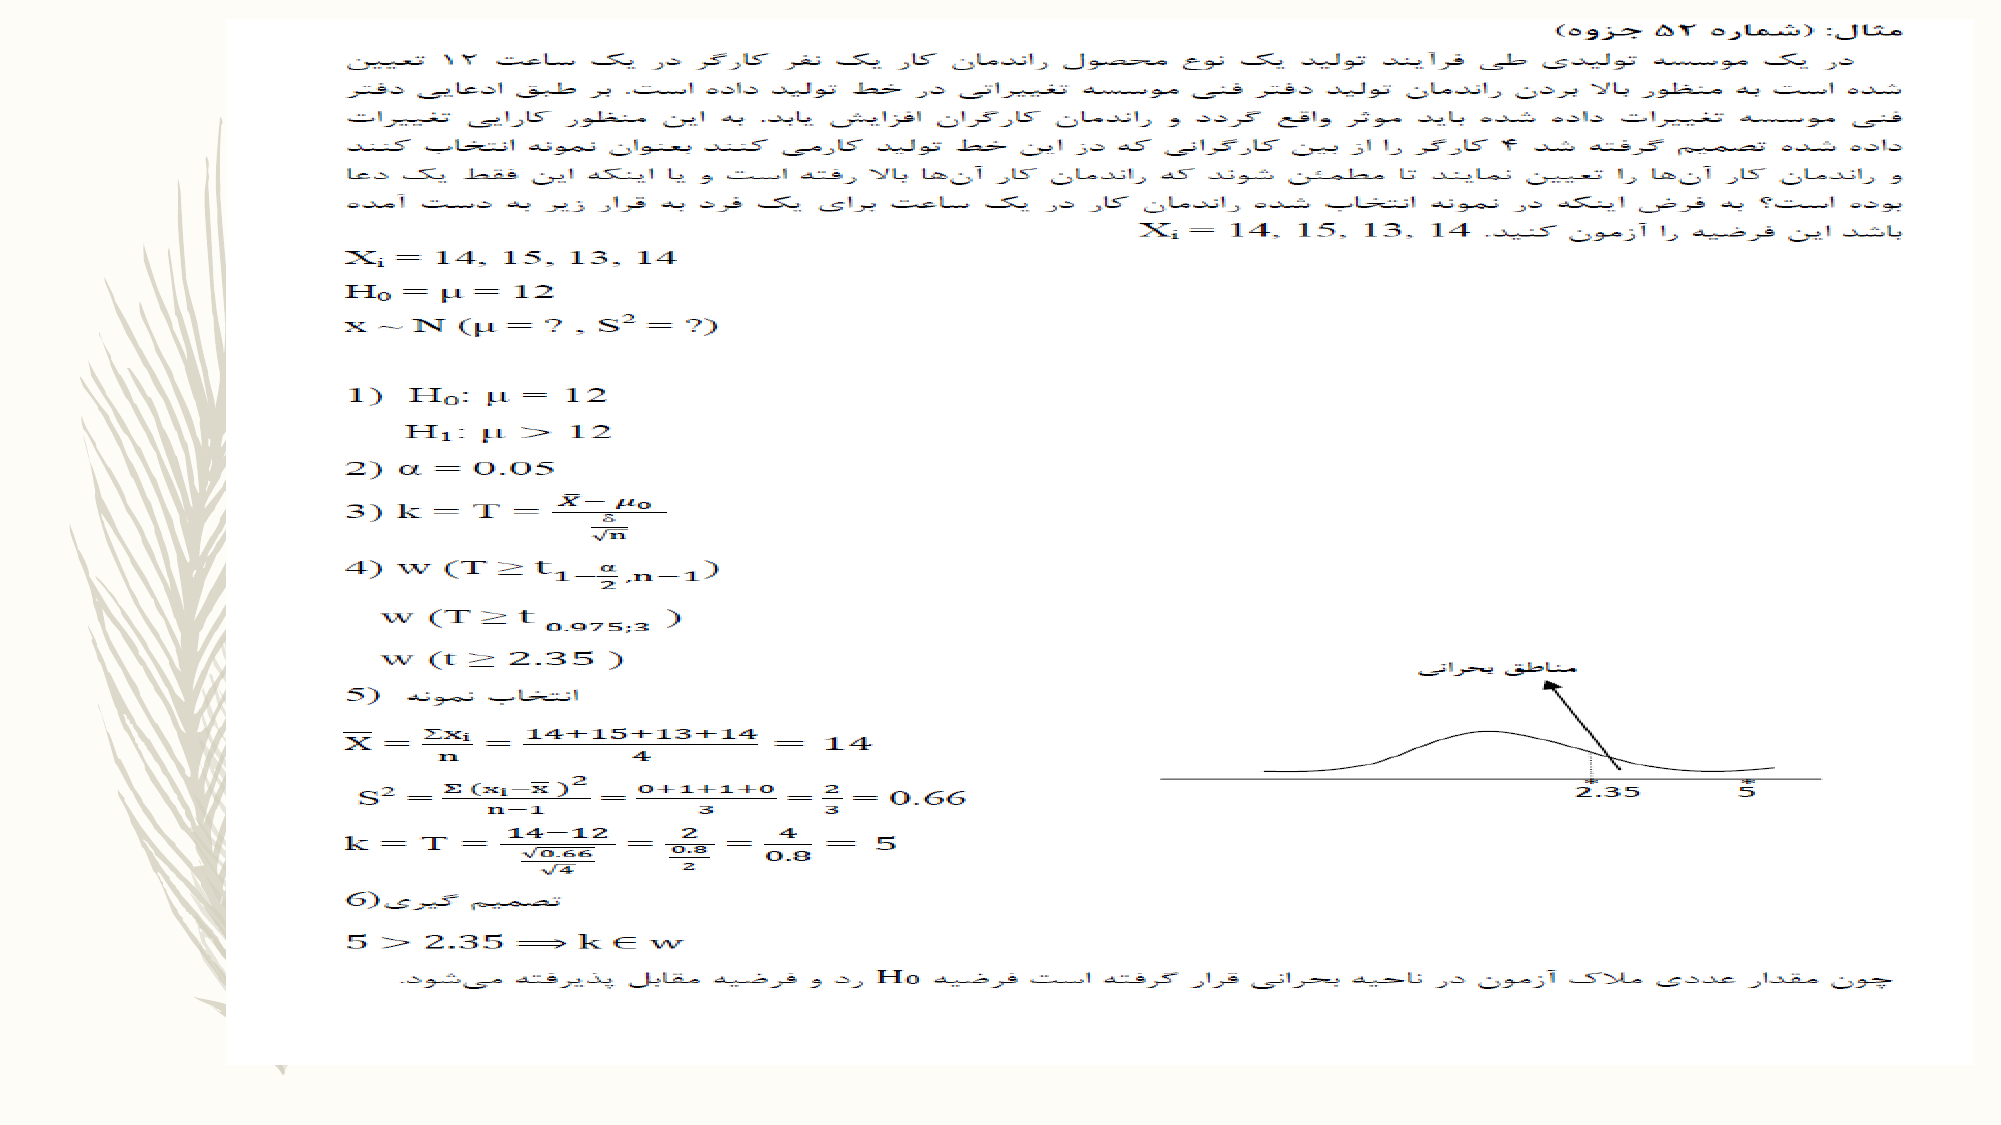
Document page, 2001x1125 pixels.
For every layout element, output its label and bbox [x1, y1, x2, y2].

picture [225, 19, 1975, 1065]
